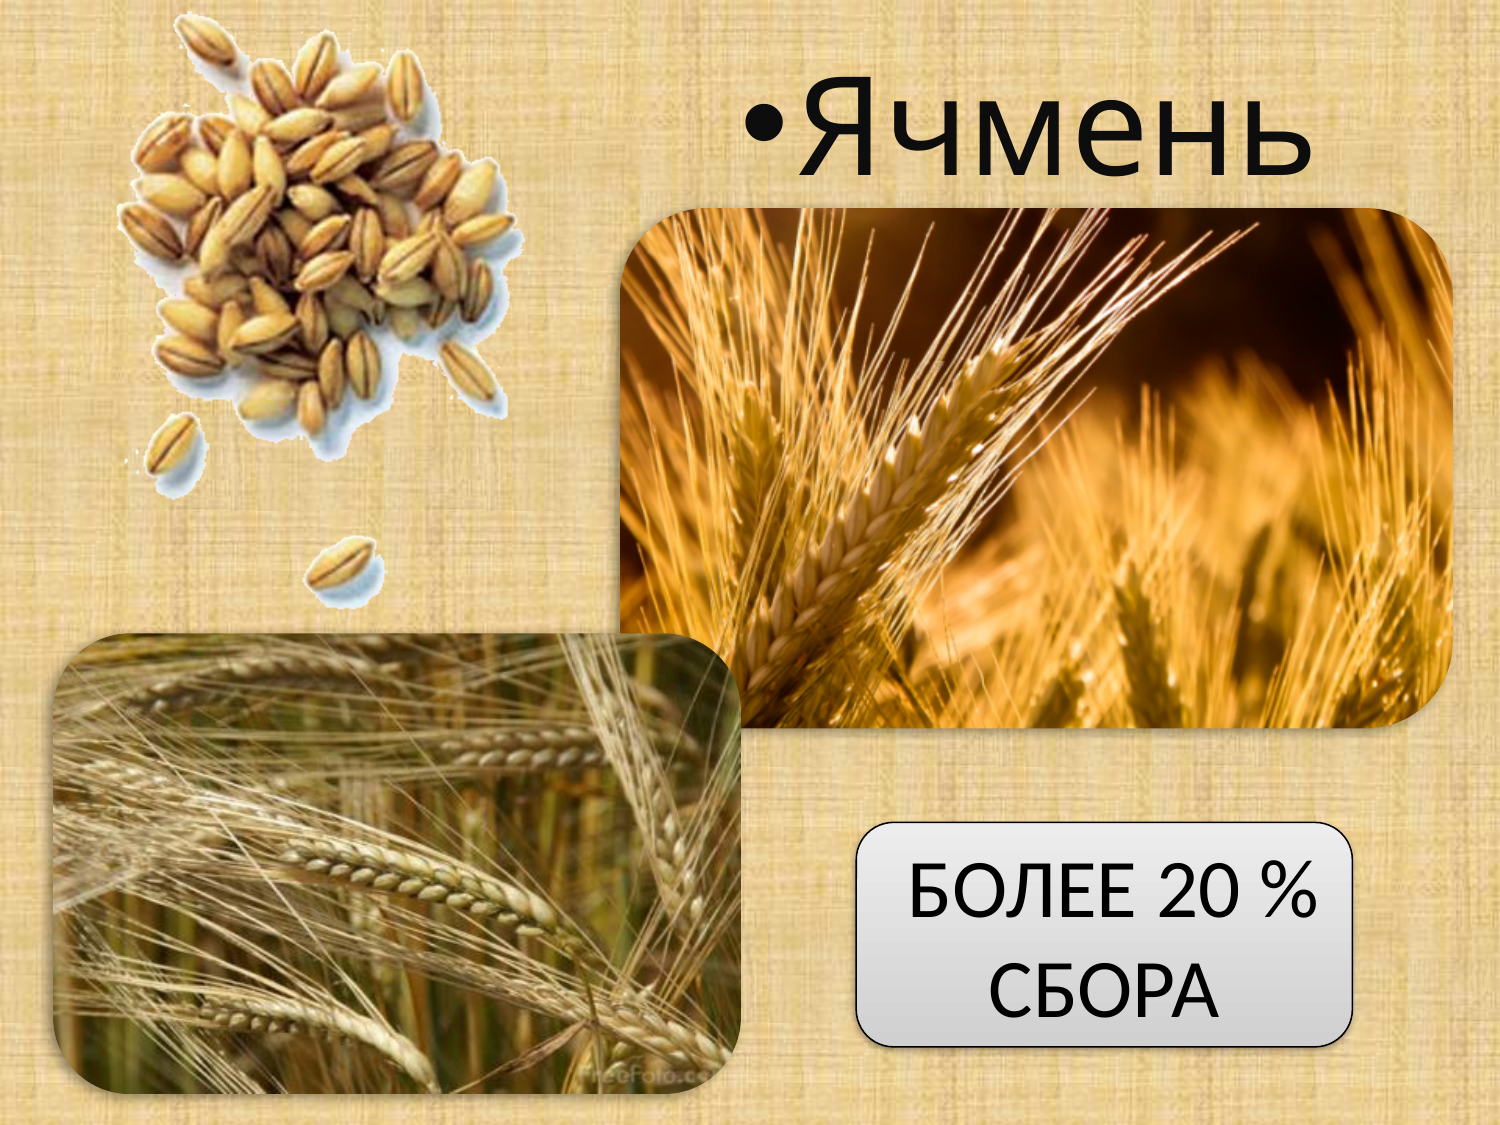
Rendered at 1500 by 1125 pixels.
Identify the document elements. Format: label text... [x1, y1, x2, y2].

text_box Ячмень [631, 30, 1427, 178]
picture [0, 0, 1500, 1125]
text_box БОЛЕЕ 20 % СБОРА [855, 821, 1354, 1048]
